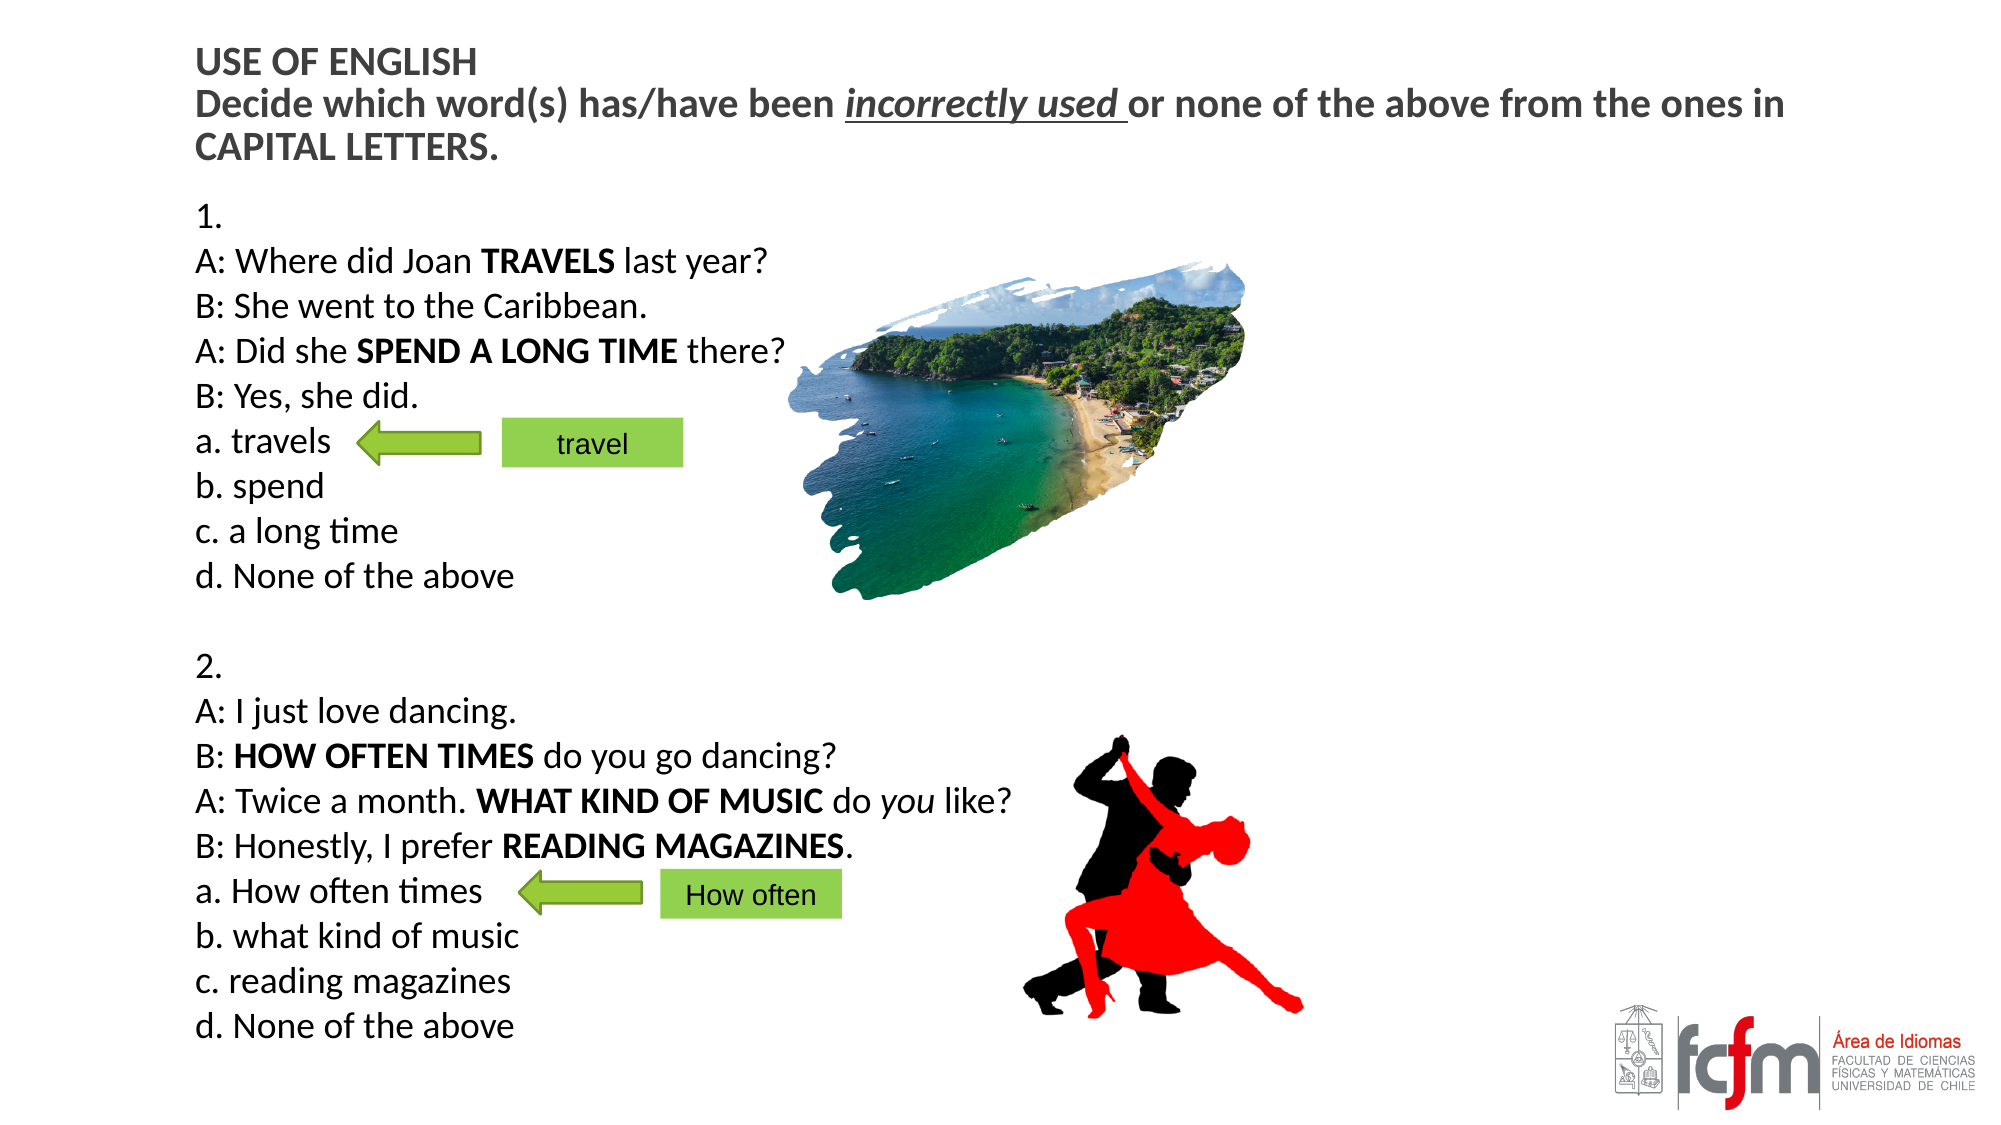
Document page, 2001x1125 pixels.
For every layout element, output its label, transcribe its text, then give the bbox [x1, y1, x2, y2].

picture [963, 715, 1386, 1033]
picture [788, 261, 1246, 601]
text_box travel [501, 417, 684, 468]
text_box 1. A: Where did Joan TRAVELS last year? B: She went to the Caribbean. A: Did she SPEND A LONG TIME there? B: Yes, she did. a. travels b. spend c. a long time d. None of the above 2. A: I just love dancing. B: HOW OFTEN TIMES do you go dancing? A: Twice a month. WHAT KIND OF MUSIC do you like? B: Honestly, I prefer READING MAGAZINES. a. How often times b. what kind of music c. reading magazines d. None of the above [180, 183, 1854, 1054]
picture [1600, 1005, 1988, 1112]
text_box [518, 870, 642, 915]
title USE OF ENGLISH Decide which word(s) has/have been incorrectly used or none of the above from the ones in CAPITAL LETTERS. [180, 109, 1935, 227]
text_box How often [660, 868, 842, 919]
text_box [357, 421, 481, 465]
